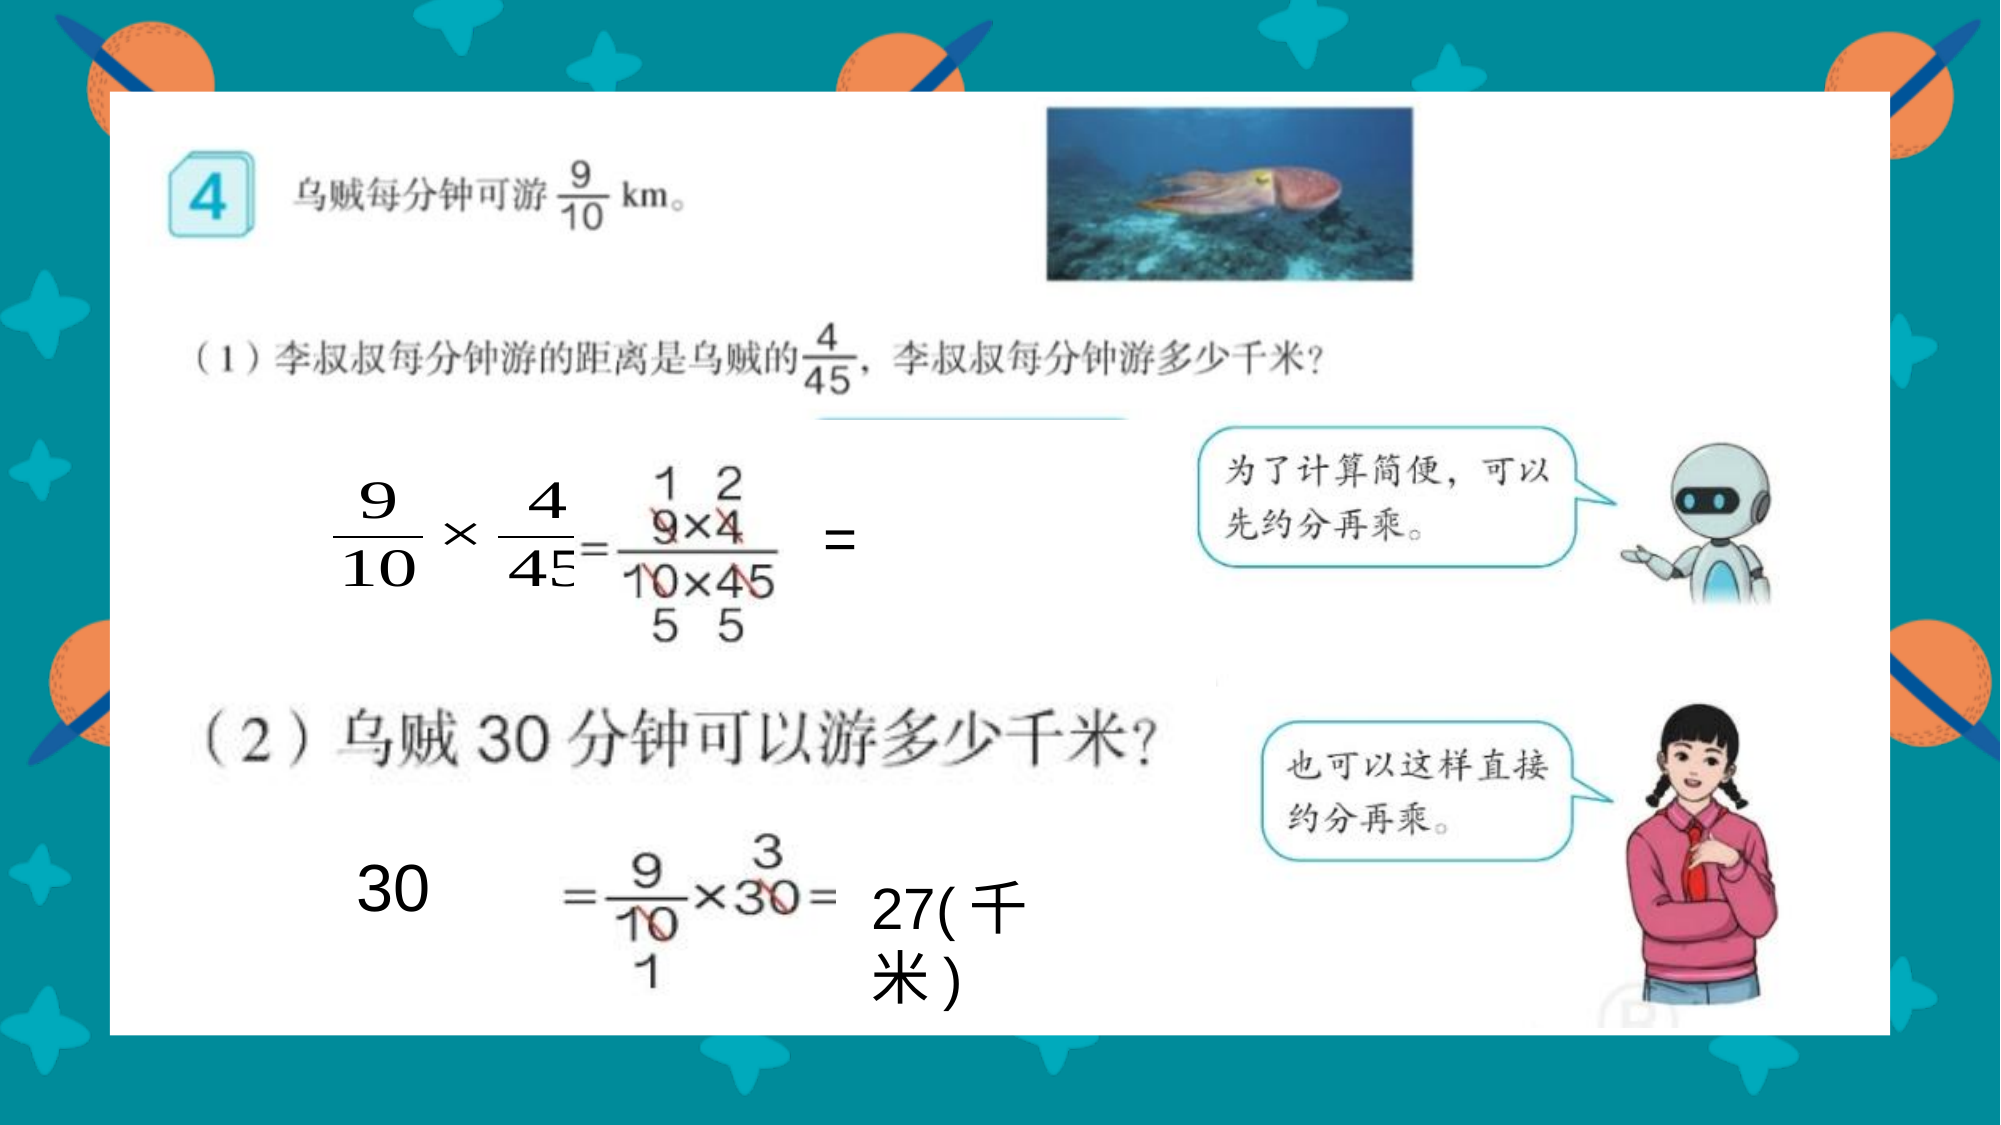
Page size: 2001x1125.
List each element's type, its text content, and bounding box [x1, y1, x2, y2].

picture [0, 0, 2000, 1125]
text_box 27(千米) [856, 864, 1112, 1019]
